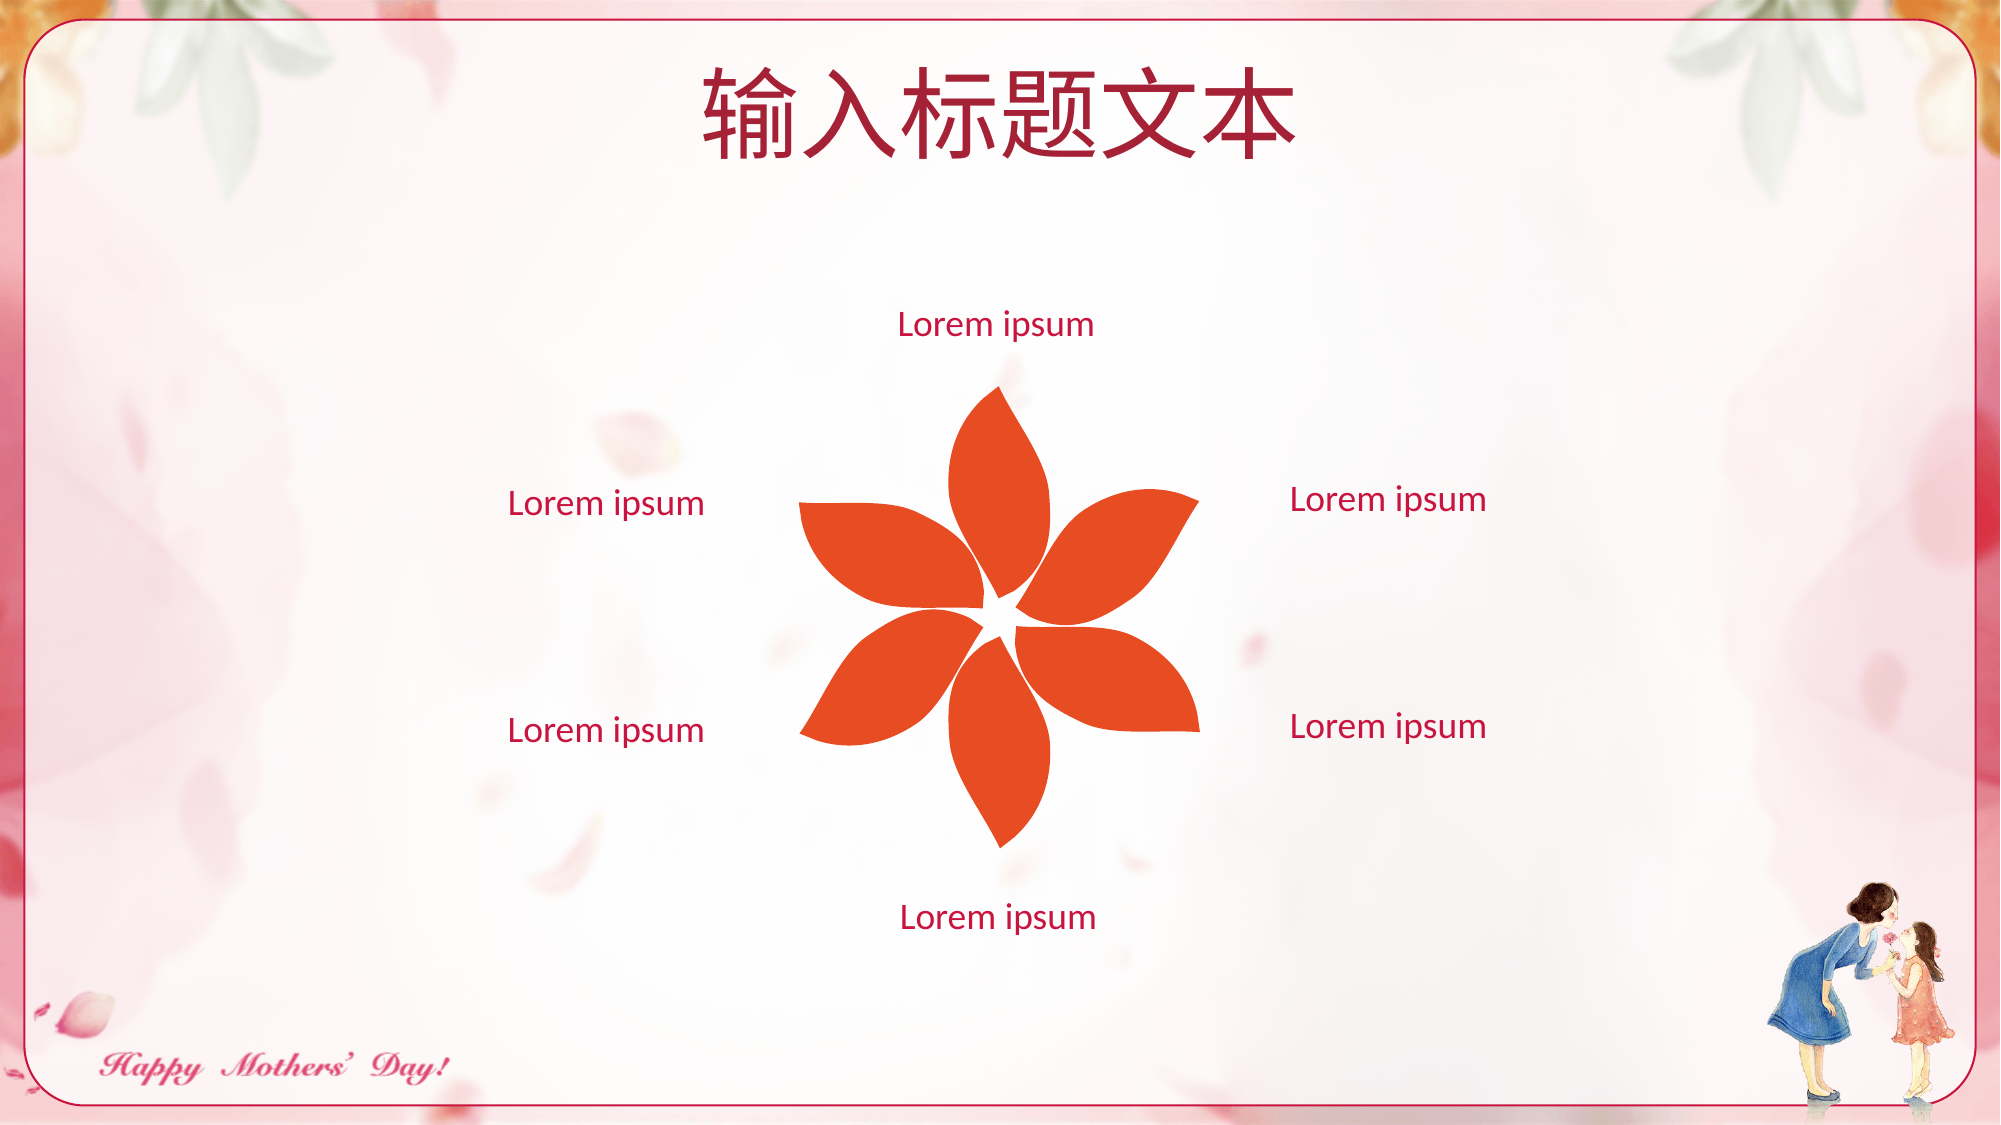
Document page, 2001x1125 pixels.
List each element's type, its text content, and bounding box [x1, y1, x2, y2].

text_box [947, 634, 1052, 851]
text_box Lorem ipsum [843, 273, 1150, 370]
text_box Lorem ipsum [453, 452, 760, 549]
text_box [1014, 488, 1201, 625]
text_box [947, 384, 1052, 600]
text_box [797, 609, 985, 747]
text_box [797, 501, 986, 610]
picture [0, 0, 2000, 1125]
text_box 输入标题文本 [685, 44, 1315, 180]
text_box Lorem ipsum [453, 679, 760, 776]
text_box Lorem ipsum [845, 866, 1152, 963]
text_box Lorem ipsum [1235, 447, 1542, 544]
text_box Lorem ipsum [1235, 675, 1542, 772]
text_box [1013, 624, 1202, 734]
